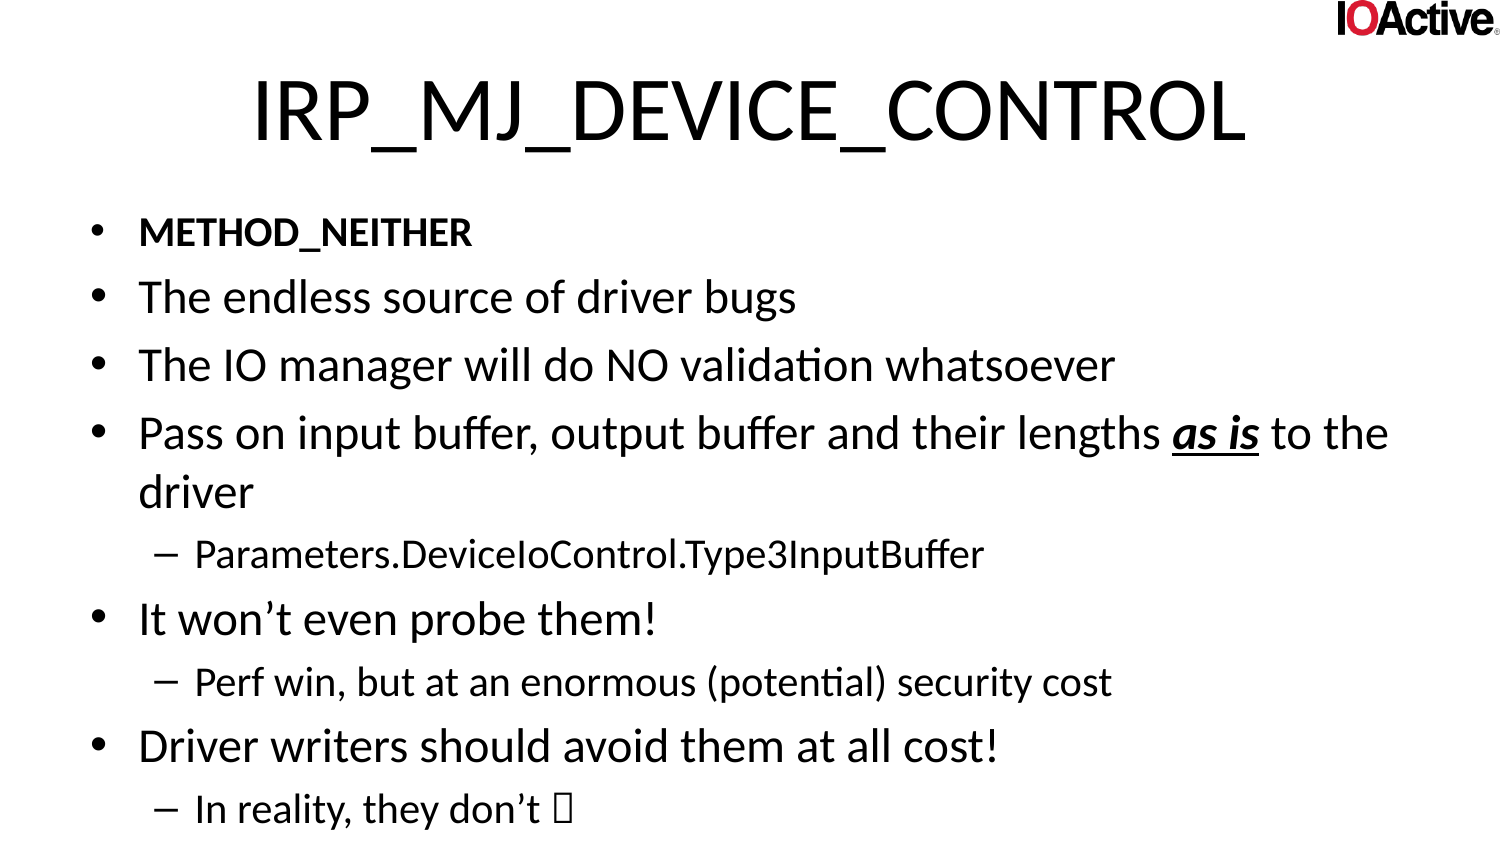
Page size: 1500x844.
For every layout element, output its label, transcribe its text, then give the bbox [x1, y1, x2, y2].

list METHOD_NEITHER The endless source of driver bugs The IO manager will do NO validation whatsoever Pass on input buffer, output buffer and their lengths as is to the driver Parameters.DeviceIoControl.Type3InputBuffer It won’t even probe them! Perf win, but at an enormous (potential) security cost Driver writers should avoid them at all cost! In reality, they don’t  [75, 196, 1425, 844]
title IRP_MJ_DEVICE_CONTROL [75, 33, 1425, 175]
picture [1337, 0, 1500, 36]
